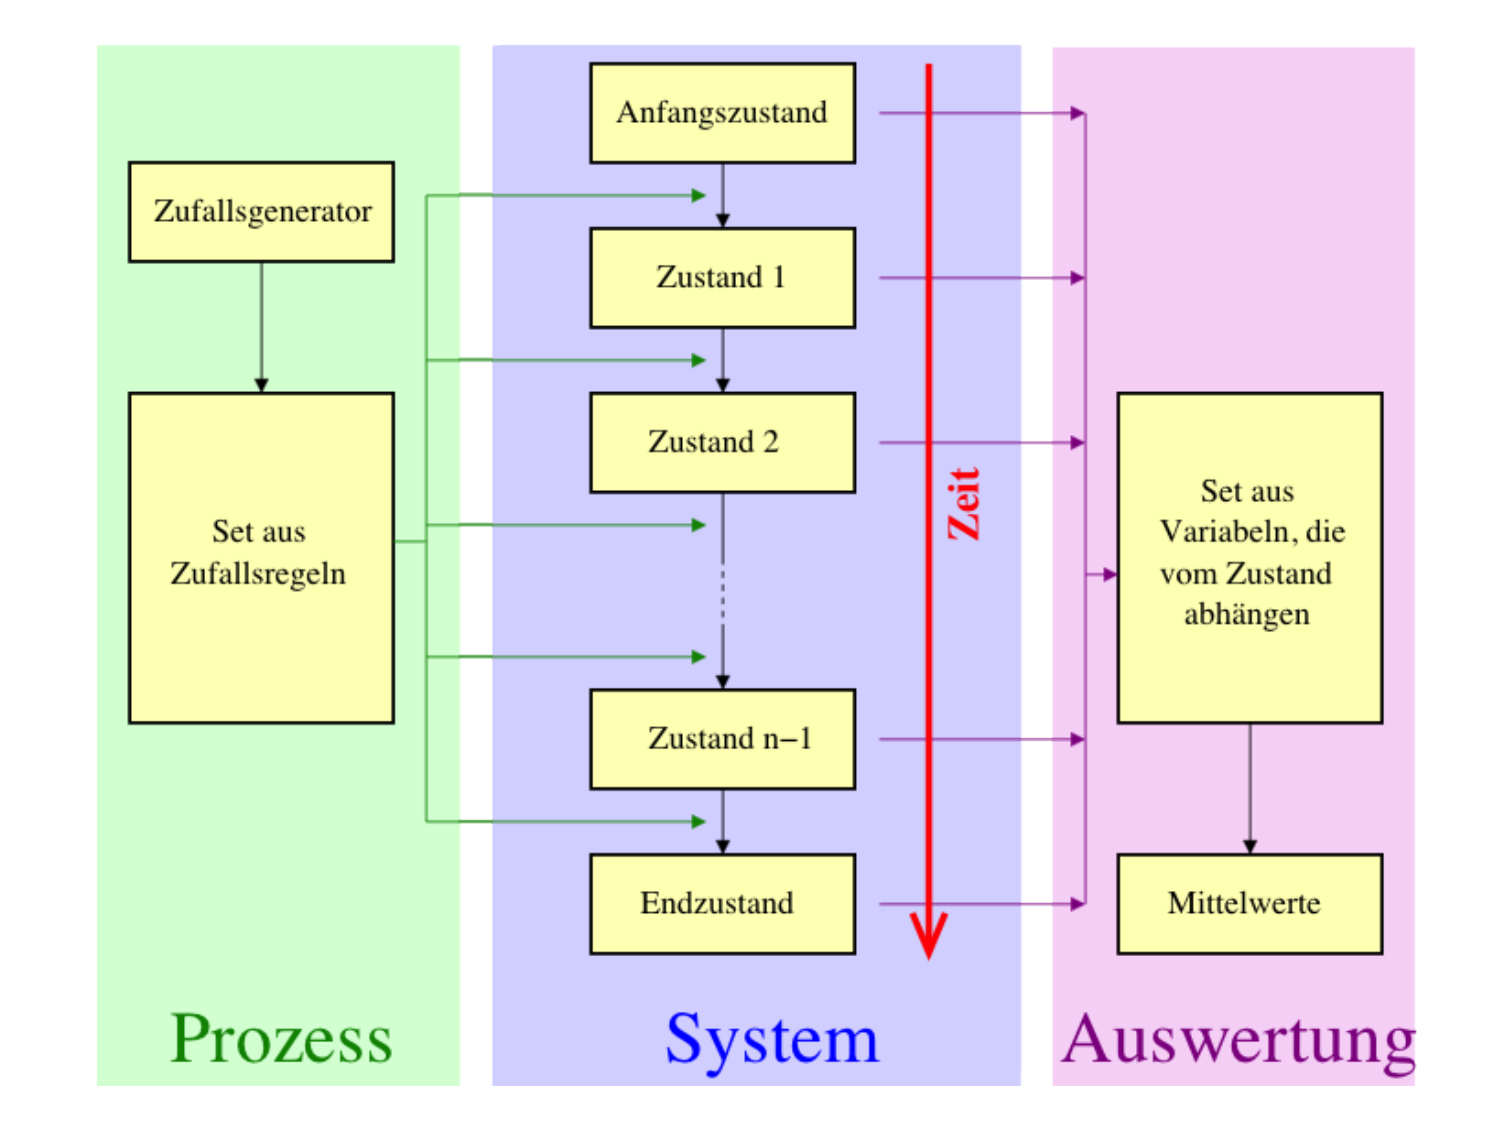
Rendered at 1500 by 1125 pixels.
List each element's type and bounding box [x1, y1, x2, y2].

picture [97, 44, 1428, 1086]
